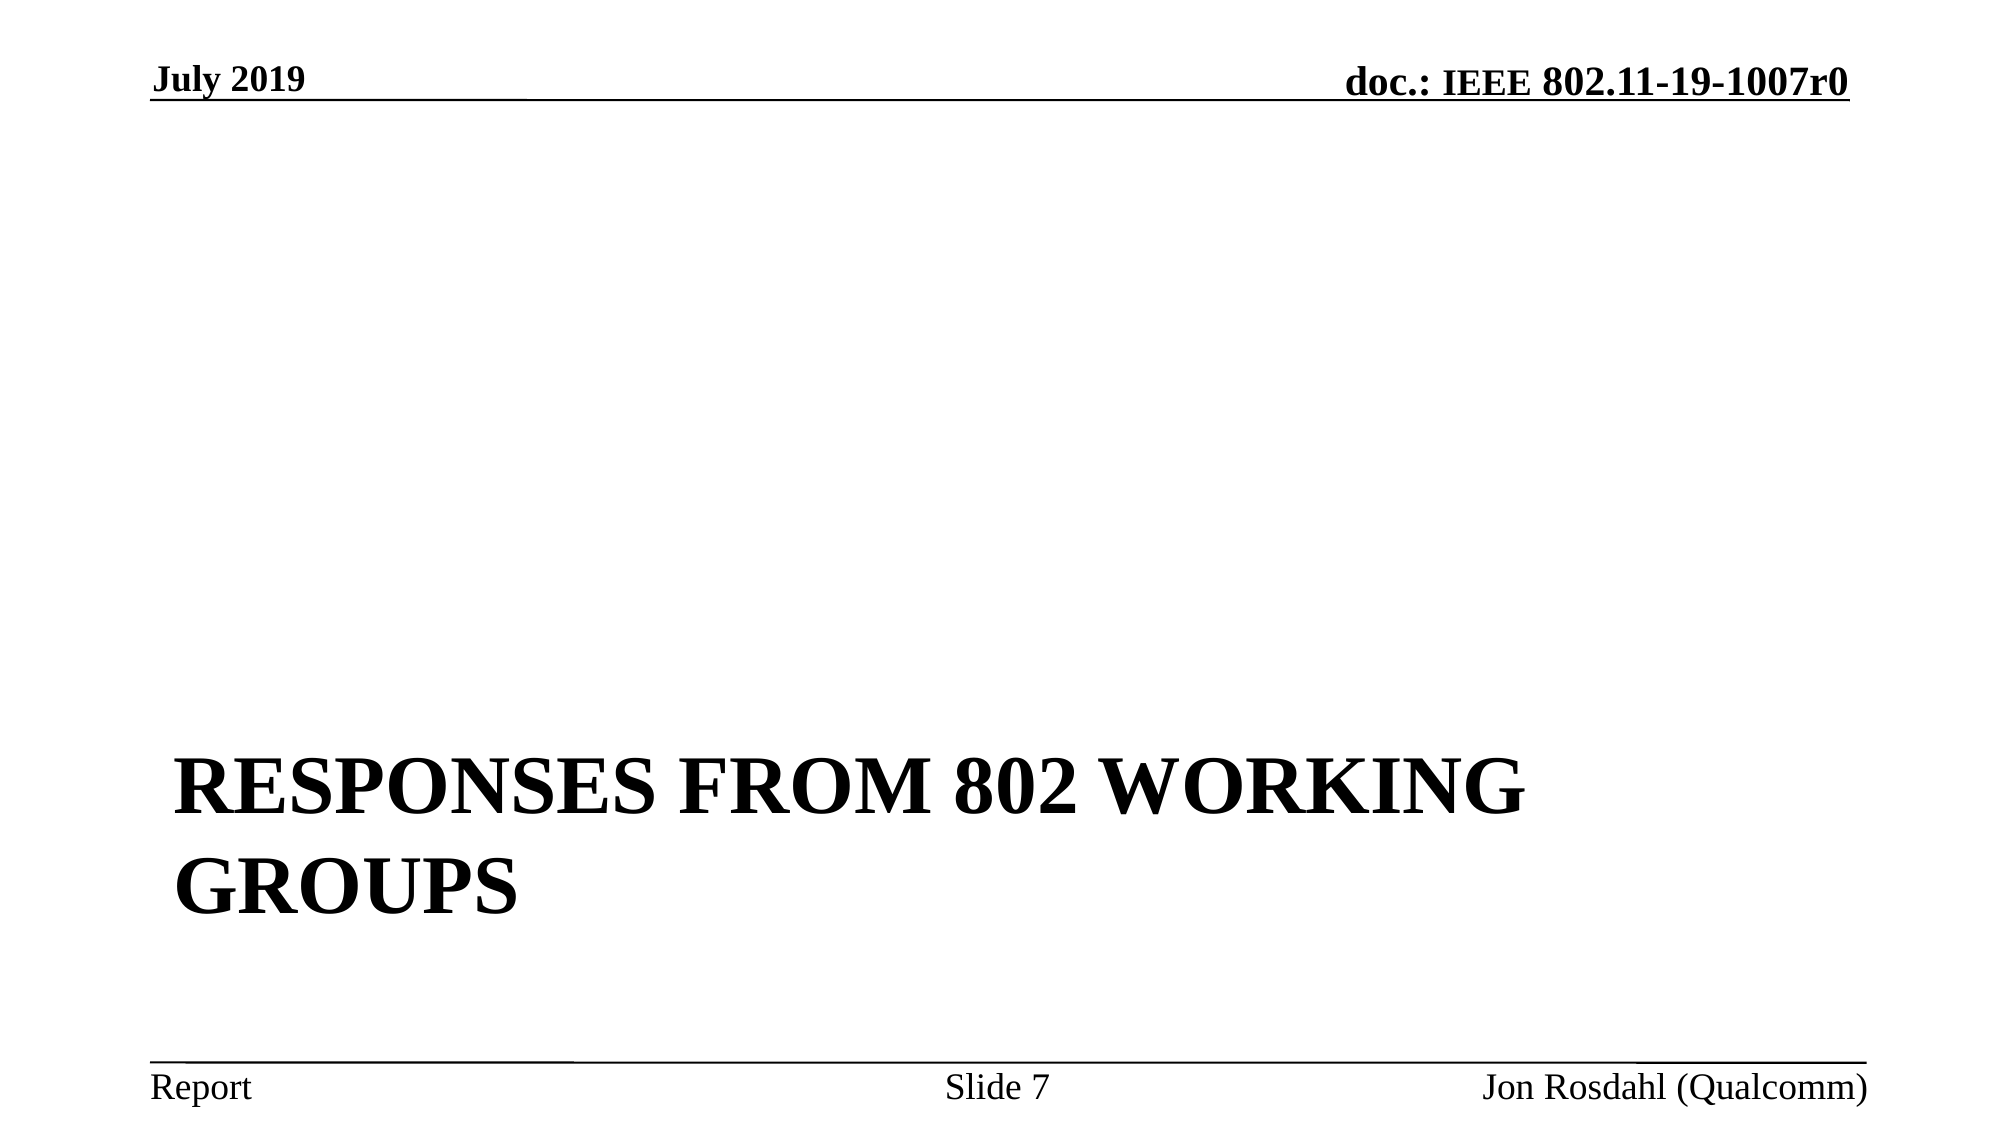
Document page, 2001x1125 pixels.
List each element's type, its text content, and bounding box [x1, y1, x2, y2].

footer Jon Rosdahl (Qualcomm) [1424, 1061, 1869, 1108]
slide_number Slide 7 [928, 1061, 1067, 1123]
title Responses from 802 Working Groups [157, 722, 1859, 947]
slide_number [152, 49, 434, 100]
